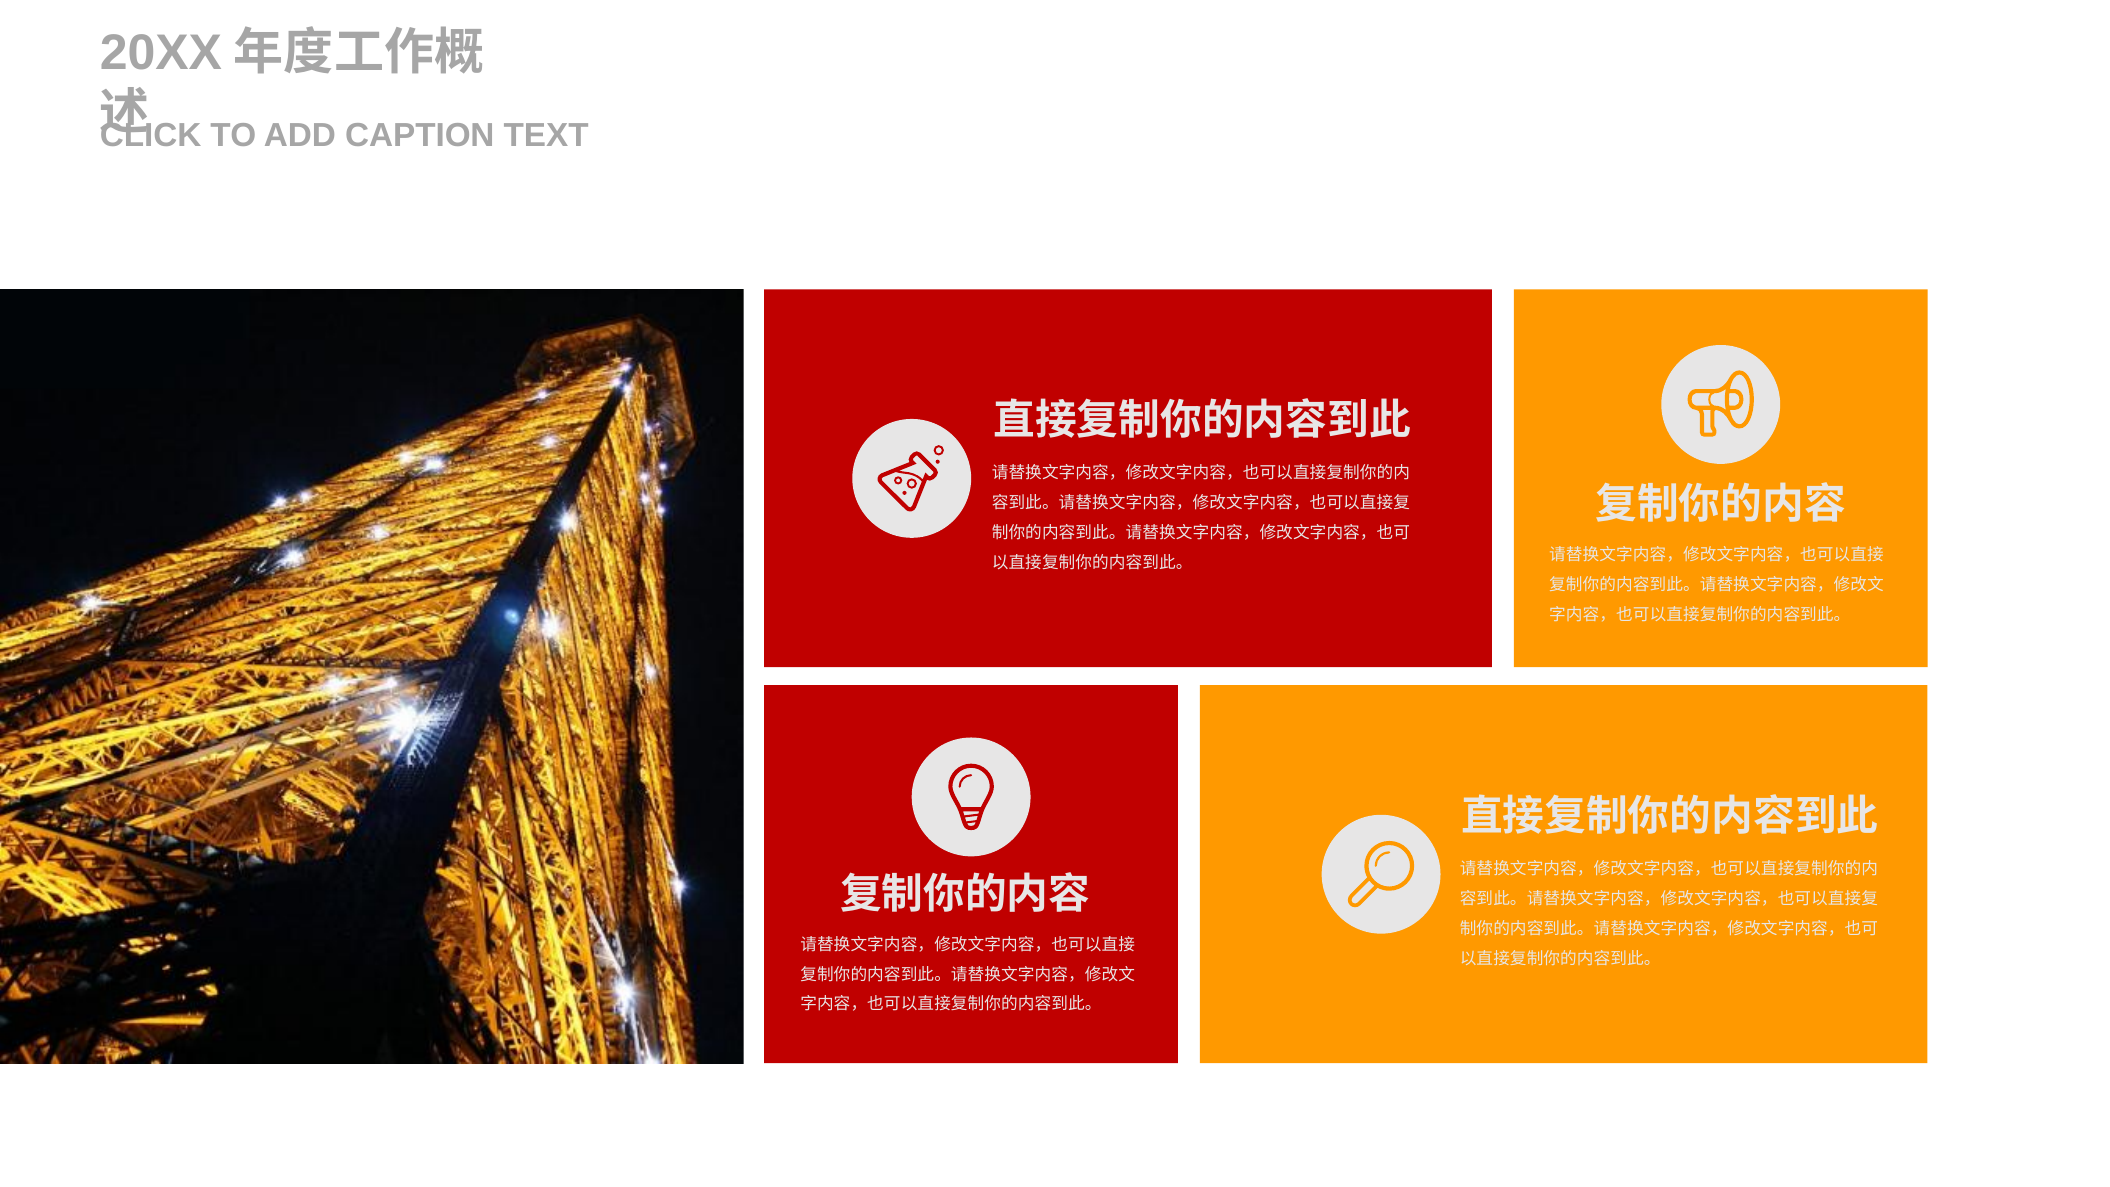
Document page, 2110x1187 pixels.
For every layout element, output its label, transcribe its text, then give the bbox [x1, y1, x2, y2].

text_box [764, 685, 1178, 1064]
text_box [0, 288, 745, 1064]
text_box CLICK TO ADD CAPTION TEXT [99, 113, 629, 154]
text_box 20XX年度工作概述 [99, 19, 534, 113]
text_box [764, 289, 1492, 668]
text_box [1513, 289, 1928, 668]
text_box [1199, 685, 1928, 1064]
